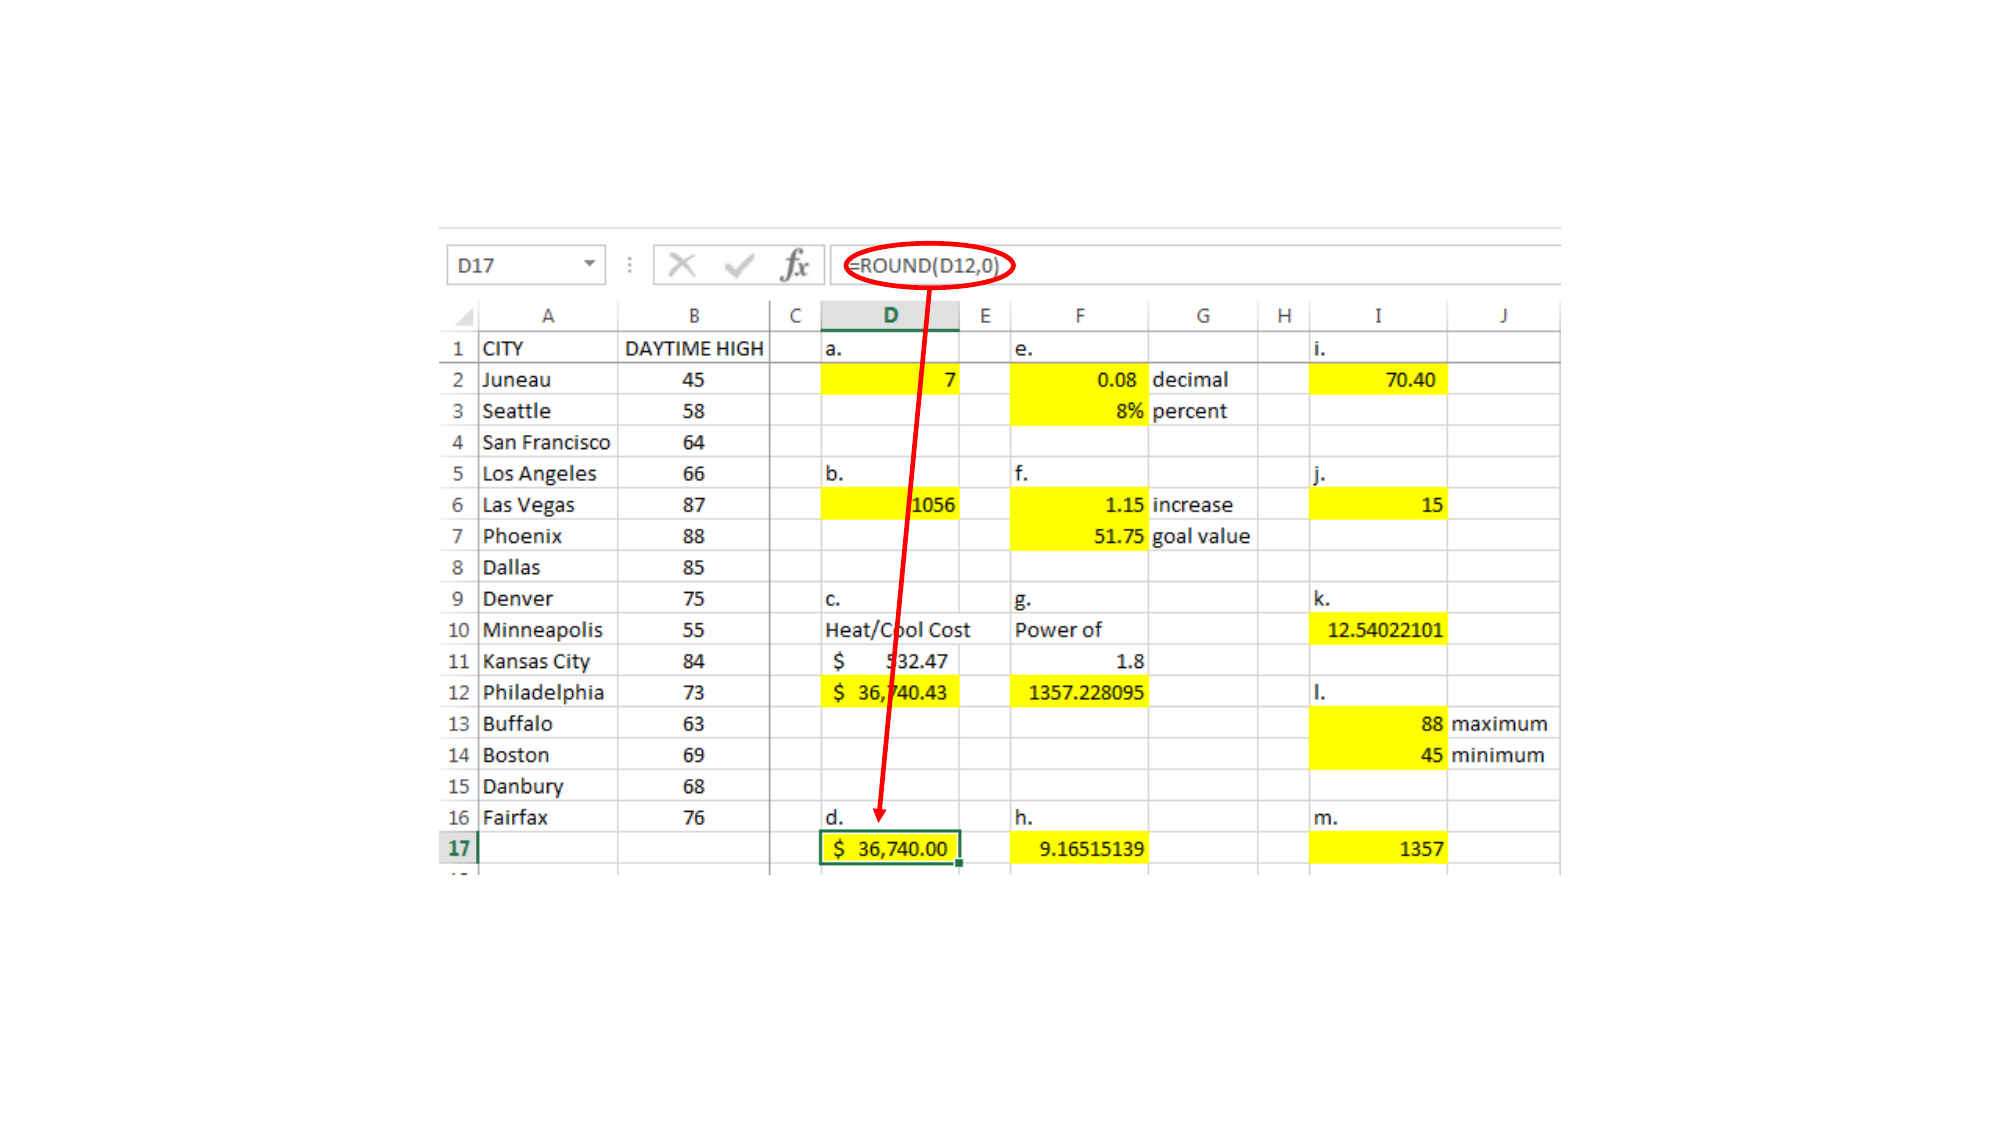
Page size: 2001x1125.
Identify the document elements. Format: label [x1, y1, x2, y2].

text_box [878, 287, 930, 823]
list [439, 226, 1561, 875]
